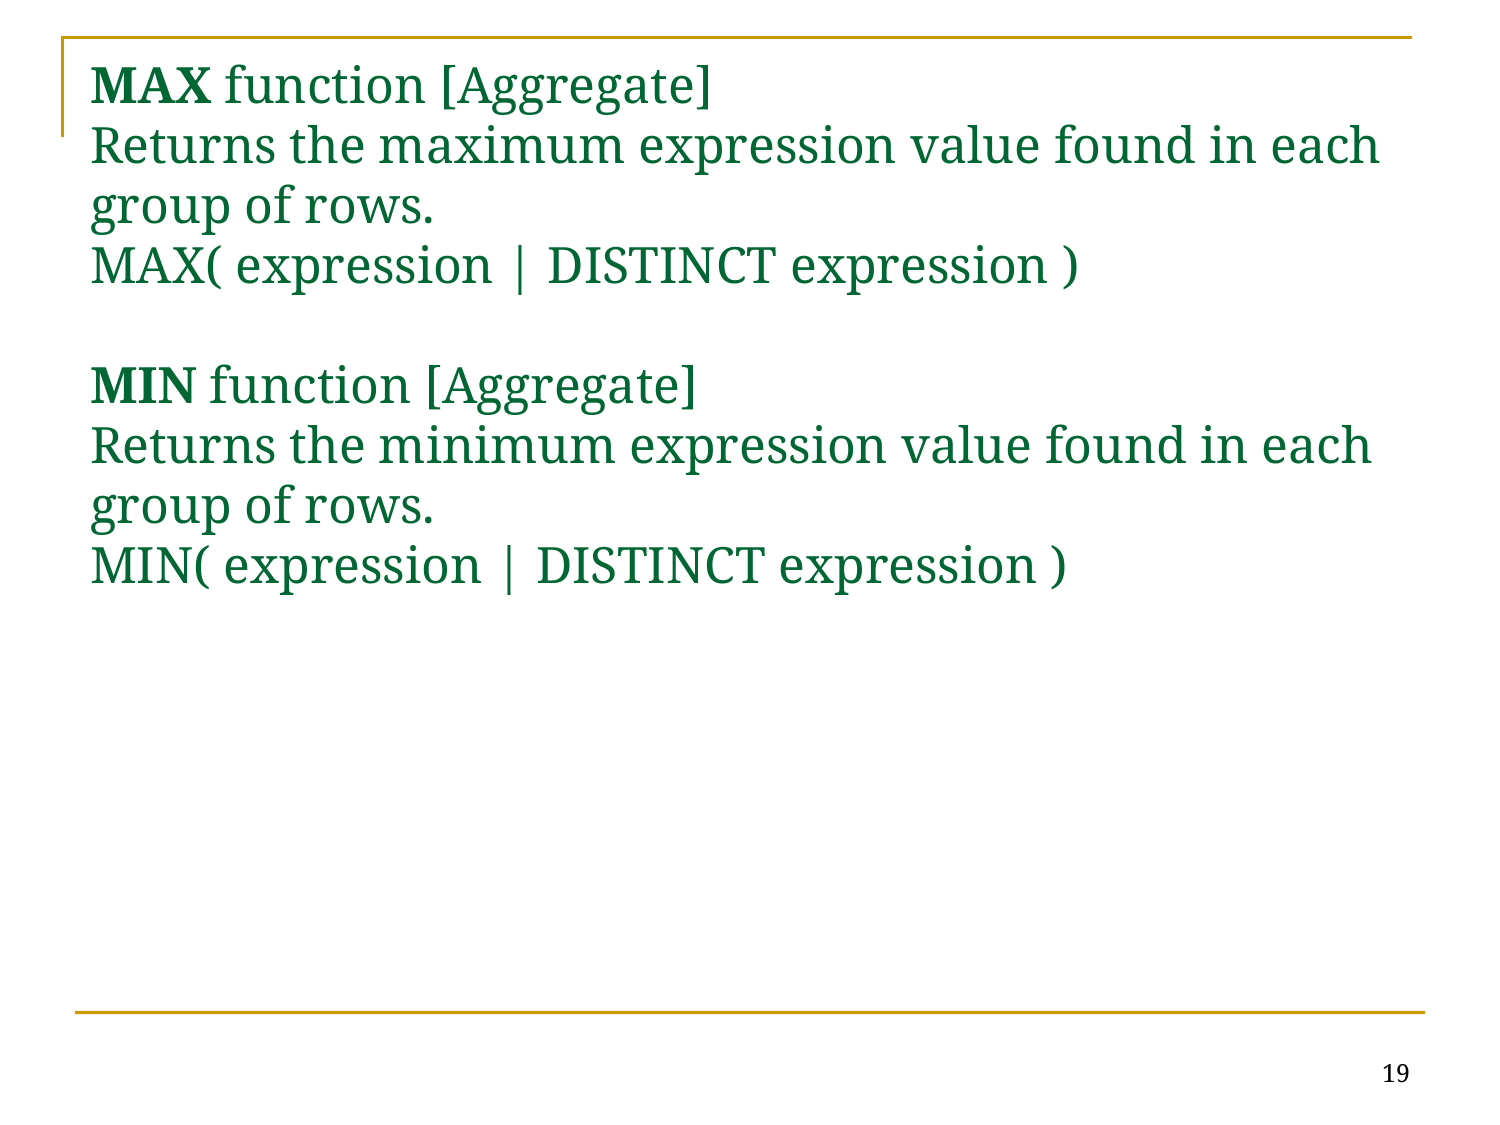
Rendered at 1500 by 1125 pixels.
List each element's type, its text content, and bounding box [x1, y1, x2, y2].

slide_number 19 [1074, 1024, 1425, 1100]
title MAX function [Aggregate] Returns the maximum expression value found in each group of rows. MAX( expression | DISTINCT expression ) MIN function [Aggregate] Returns the minimum expression value found in each group of rows. MIN( expression | DISTINCT expression ) [75, 45, 1425, 669]
